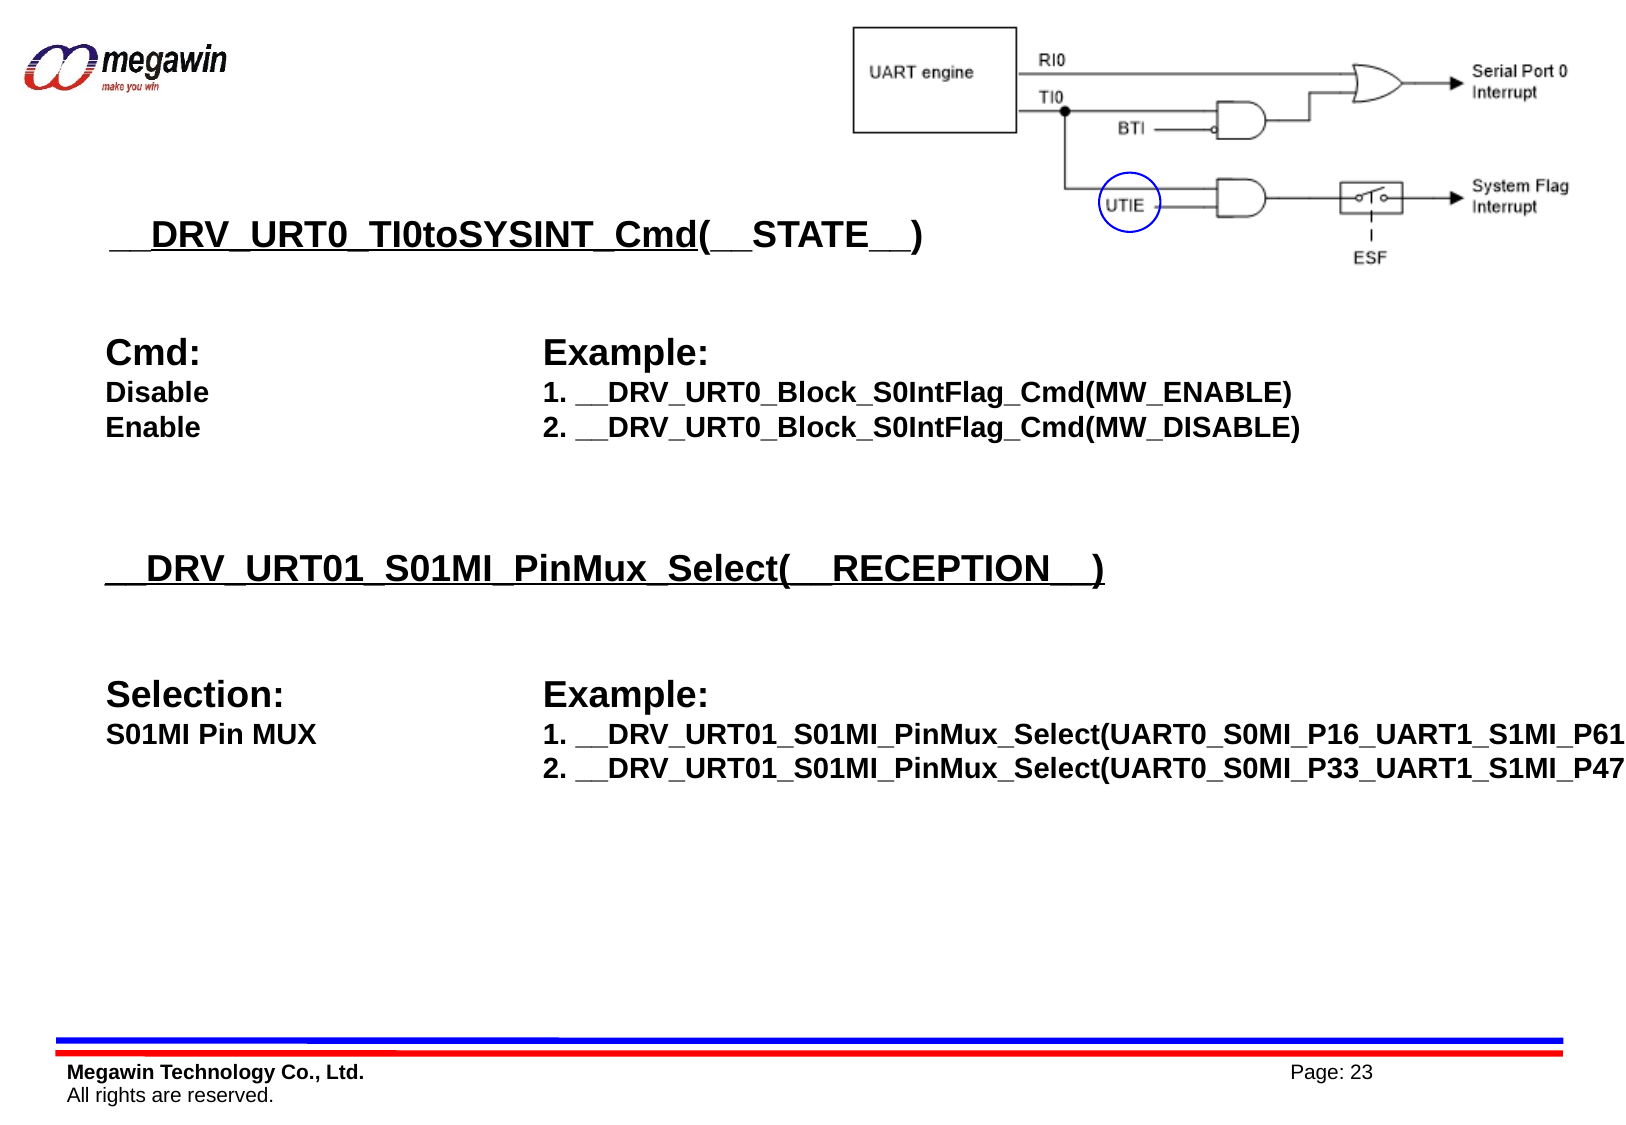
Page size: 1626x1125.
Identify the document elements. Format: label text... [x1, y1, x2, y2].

text_box Example: 1. __DRV_URT01_S01MI_PinMux_Select(UART0_S0MI_P16_UART1_S1MI_P61) 2. __DRV_URT01_S01MI_PinMux_Select(UART0_S0MI_P33_UART1_S1MI_P47) [528, 662, 1625, 793]
picture [850, 24, 1590, 267]
text_box Example: 1. __DRV_URT0_Block_S0IntFlag_Cmd(MW_ENABLE) 2. __DRV_URT0_Block_S0IntFlag_Cmd(MW_DISABLE) [528, 320, 1396, 451]
text_box __DRV_URT01_S01MI_PinMux_Select(__RECEPTION__) [90, 536, 1142, 597]
text_box Selection: S01MI Pin MUX [91, 662, 333, 758]
picture [19, 37, 231, 97]
text_box Cmd: Disable Enable [90, 320, 233, 451]
text_box __DRV_URT0_TI0toSYSINT_Cmd(__STATE__) [94, 202, 850, 262]
